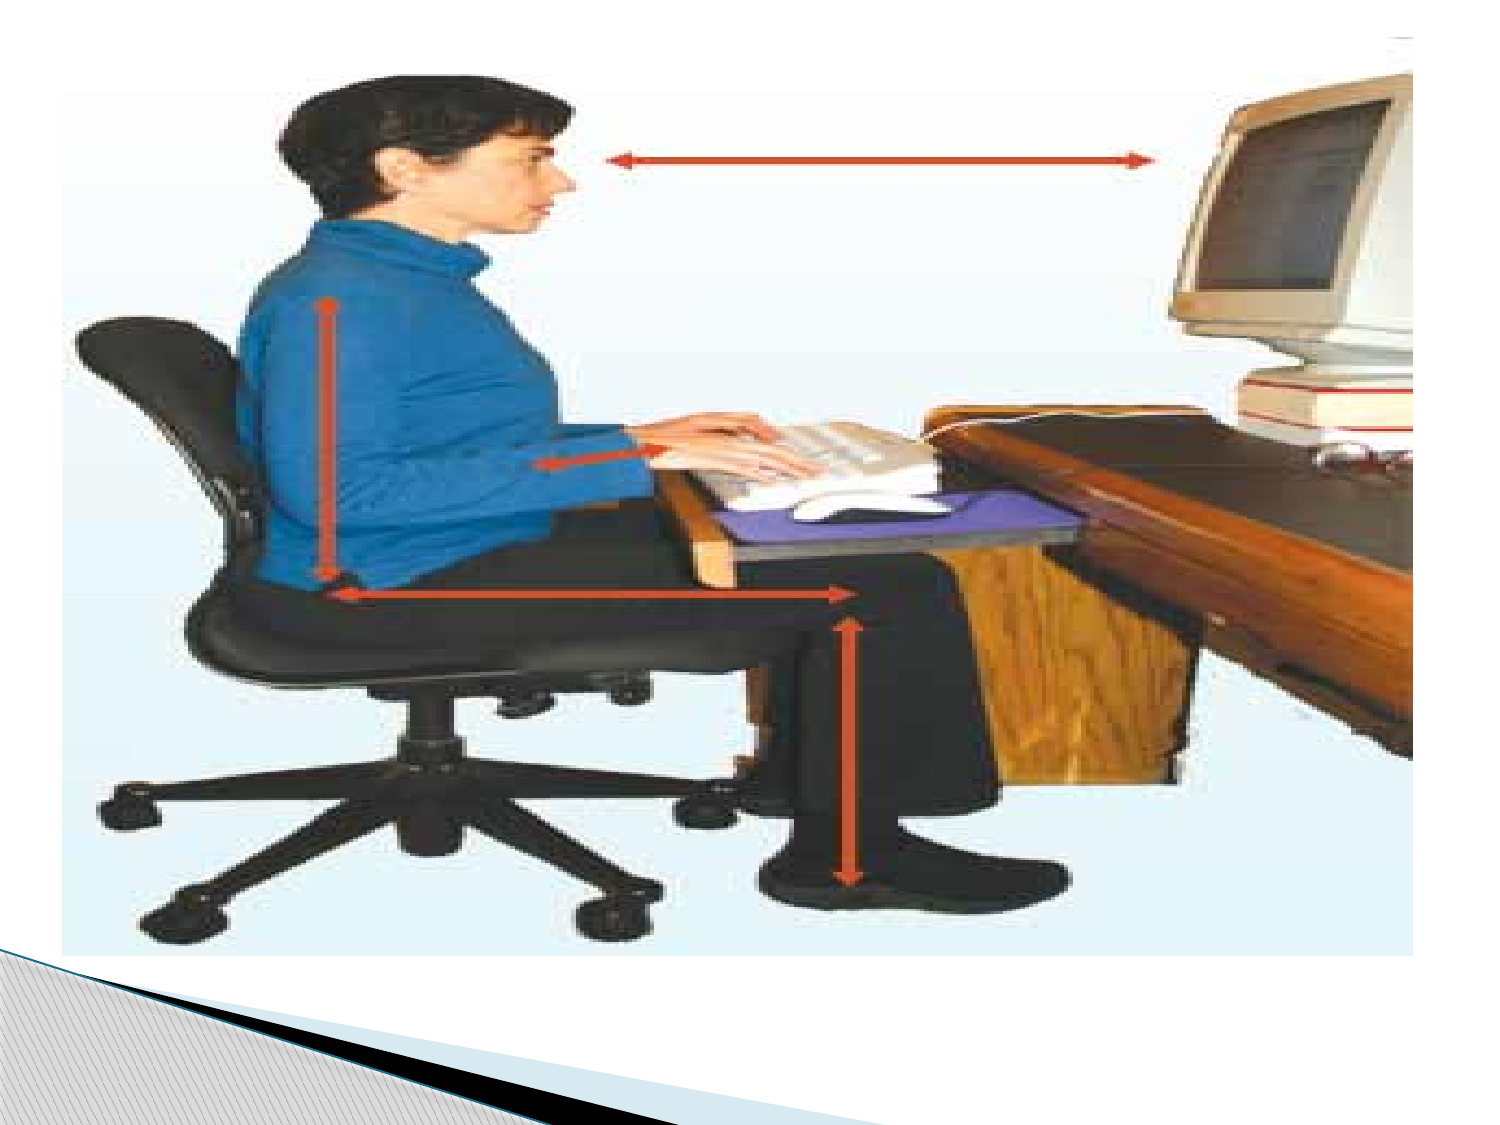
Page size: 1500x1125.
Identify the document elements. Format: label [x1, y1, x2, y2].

picture [62, 37, 1413, 956]
